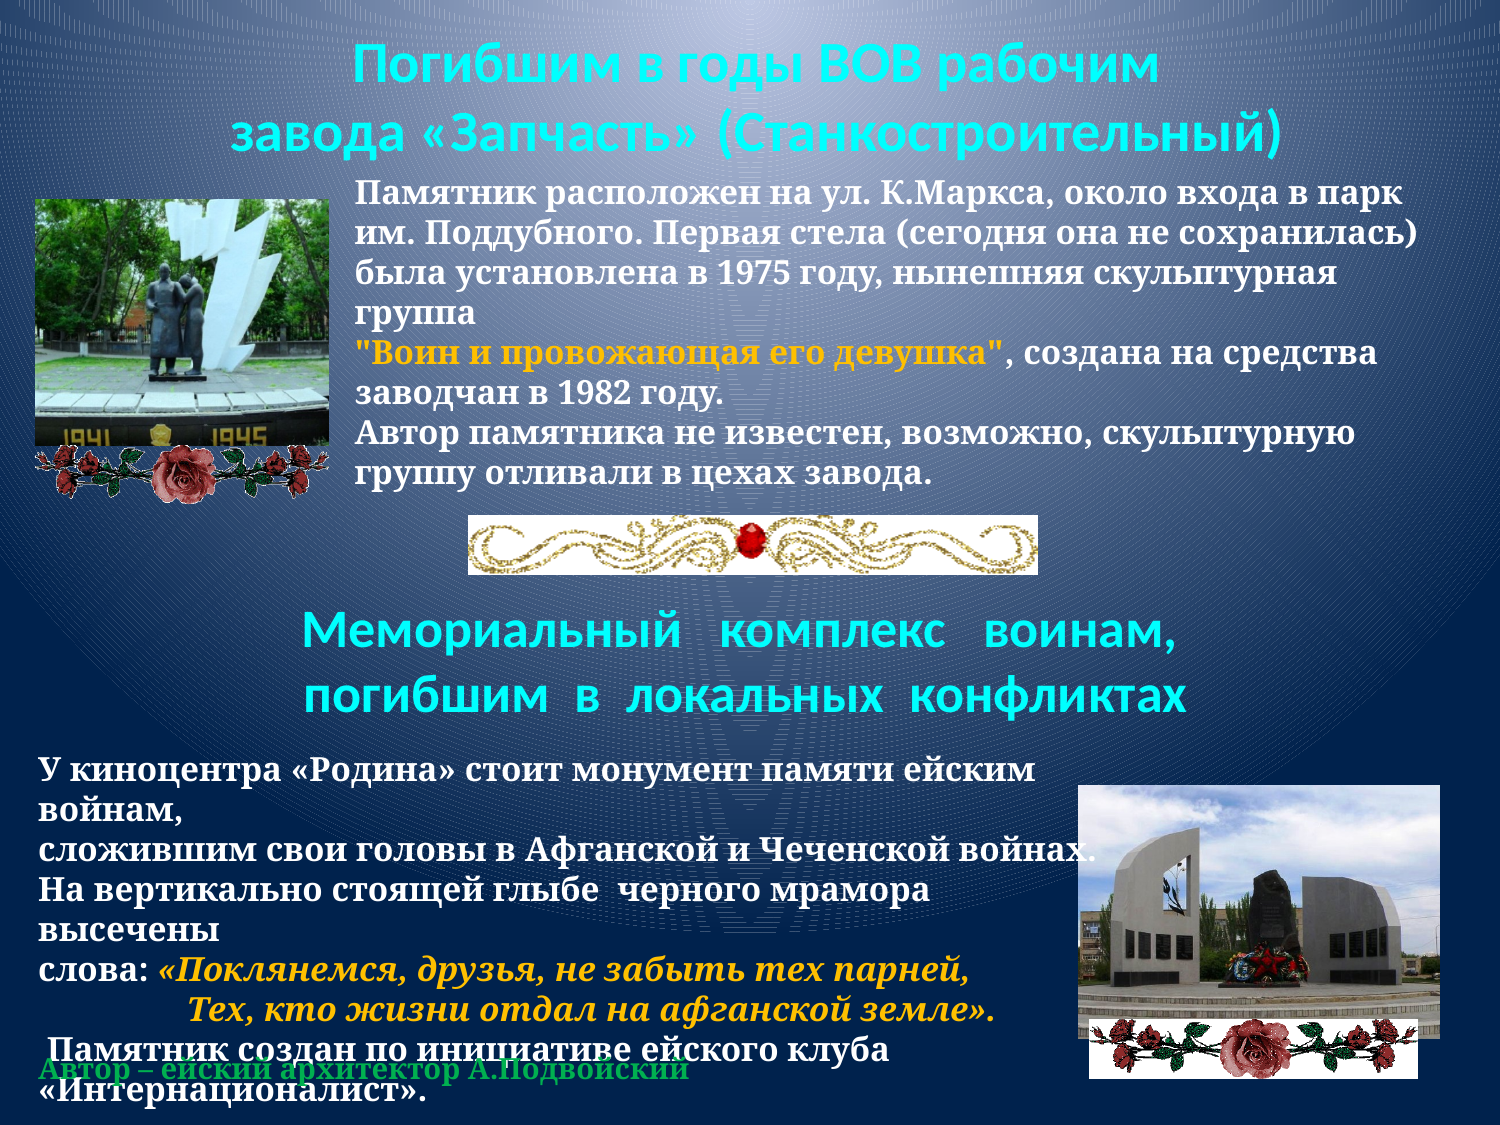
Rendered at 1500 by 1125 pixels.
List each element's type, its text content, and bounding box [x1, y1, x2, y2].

text_box Мемориальный комплекс воинам, погибшим в локальных конфликтах [276, 585, 1204, 731]
picture [468, 515, 1038, 575]
text_box У киноцентра «Родина» стоит монумент памяти ейским войнам, сложившим свои головы в Афганской и Чеченской войнах. На вертикально стоящей глыбе черного мрамора высечены слова: «Поклянемся, друзья, не забыть тех парней, Тех, кто жизни отдал на афганской земле». Памятник создан по инициативе ейского клуба «Интернационалист». [23, 741, 1121, 1125]
text_box Памятник расположен на ул. К.Маркса, около входа в парк им. Поддубного. Первая стела (сегодня она не сохранилась) была установлена в 1975 году, нынешняя скульптурная группа "Воин и провожающая его девушка", создана на средства заводчан в 1982 году. Автор памятника не известен, возможно, скульптурную группу отливали в цехах завода. [339, 163, 1465, 499]
picture [1077, 784, 1440, 1079]
picture [34, 445, 329, 505]
title Погибшим в годы ВОВ рабочим завода «Запчасть» (Станкостроительный) [82, 0, 1432, 188]
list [34, 198, 330, 445]
text_box Автор – ейский архитектор А.Подвойский [23, 1042, 774, 1093]
